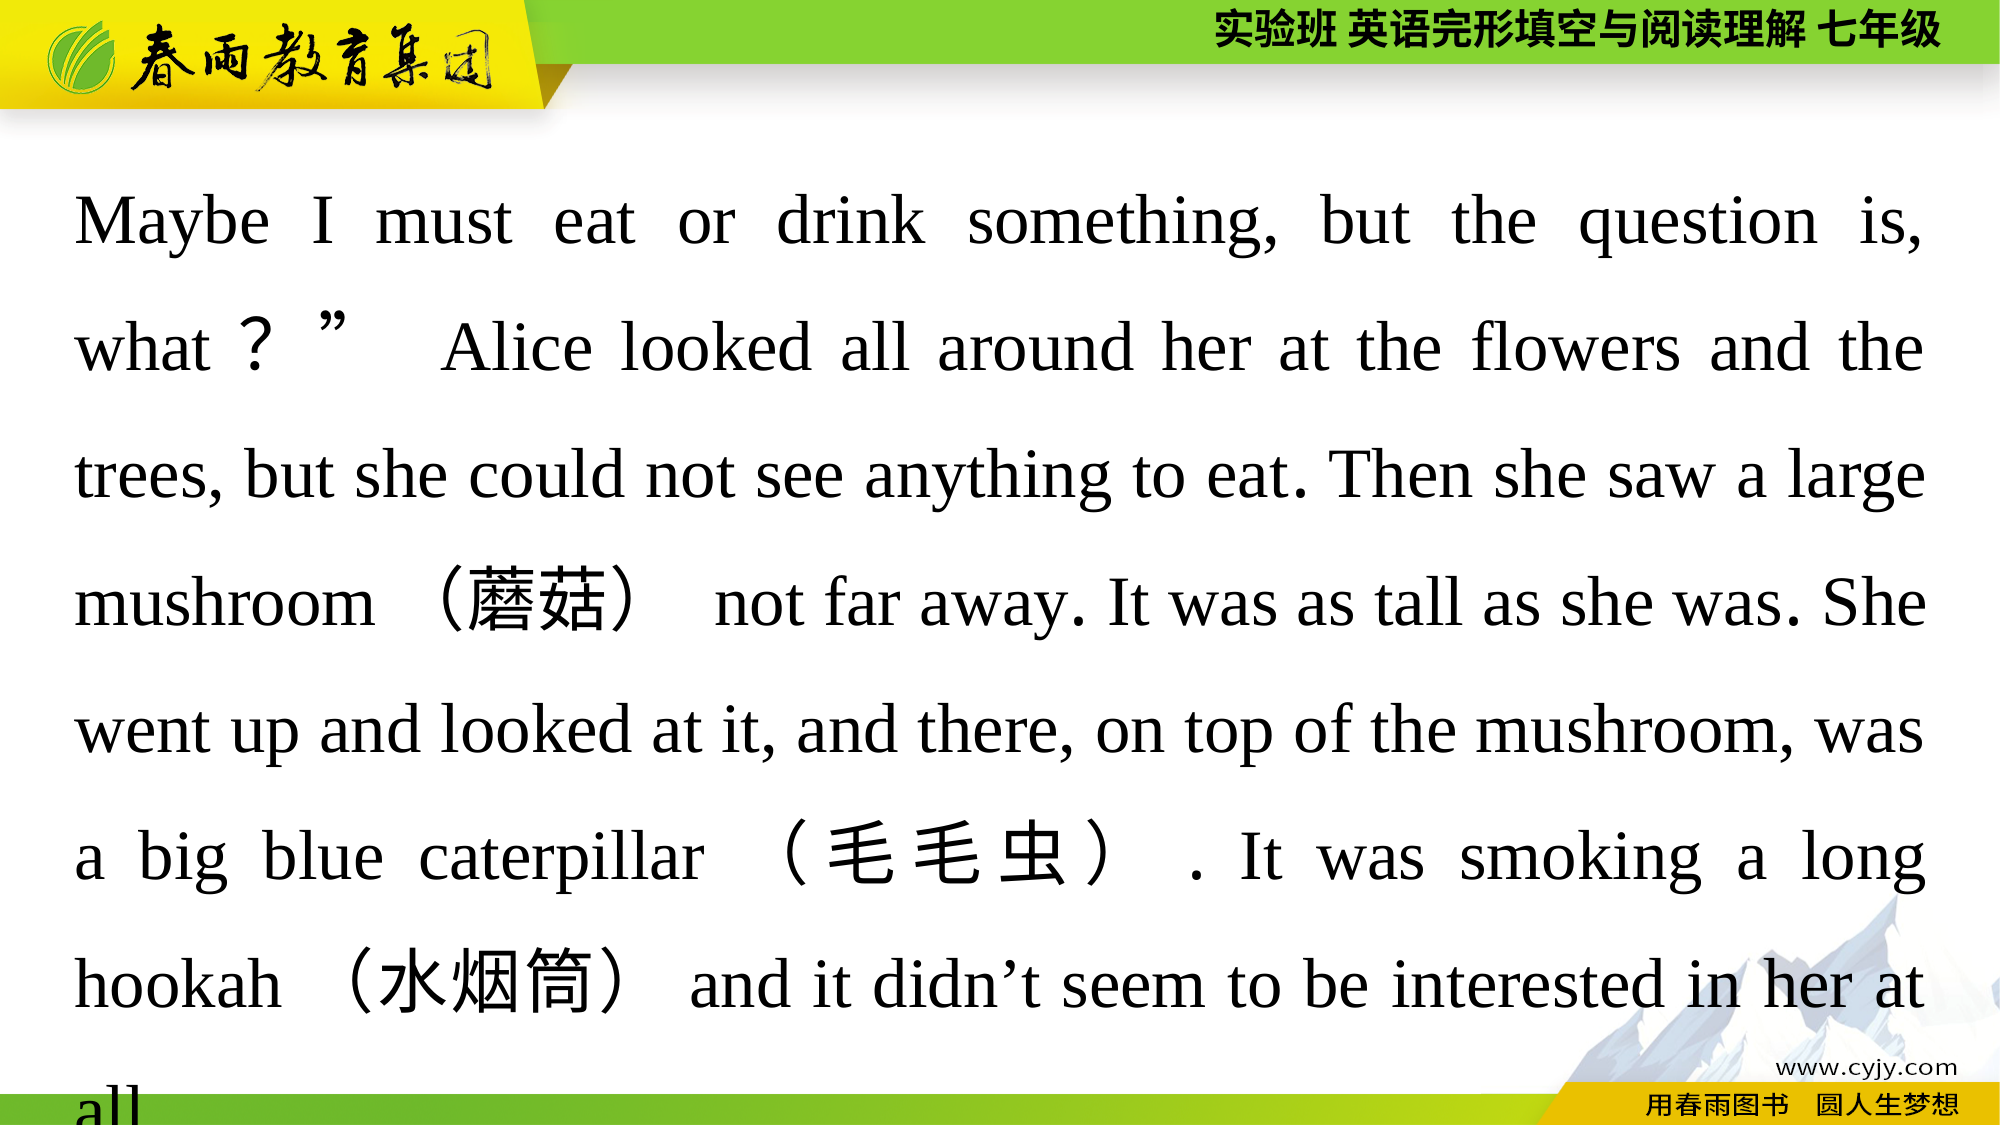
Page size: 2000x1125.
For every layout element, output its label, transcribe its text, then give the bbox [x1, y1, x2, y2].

picture [0, 0, 2000, 1125]
list Maybe I must eat or drink something, but the question is, what？” Alice looked all around her at the flowers and the trees, but she could not see anything to eat. Then she saw a large mushroom（蘑菇） not far away. It was as tall as she was. She went up and looked at it, and there, on top of the mushroom, was a big blue caterpillar（毛毛虫）. It was smoking a long hookah（水烟筒）and it didn’t seem to be interested in her at all. [59, 122, 1944, 1039]
